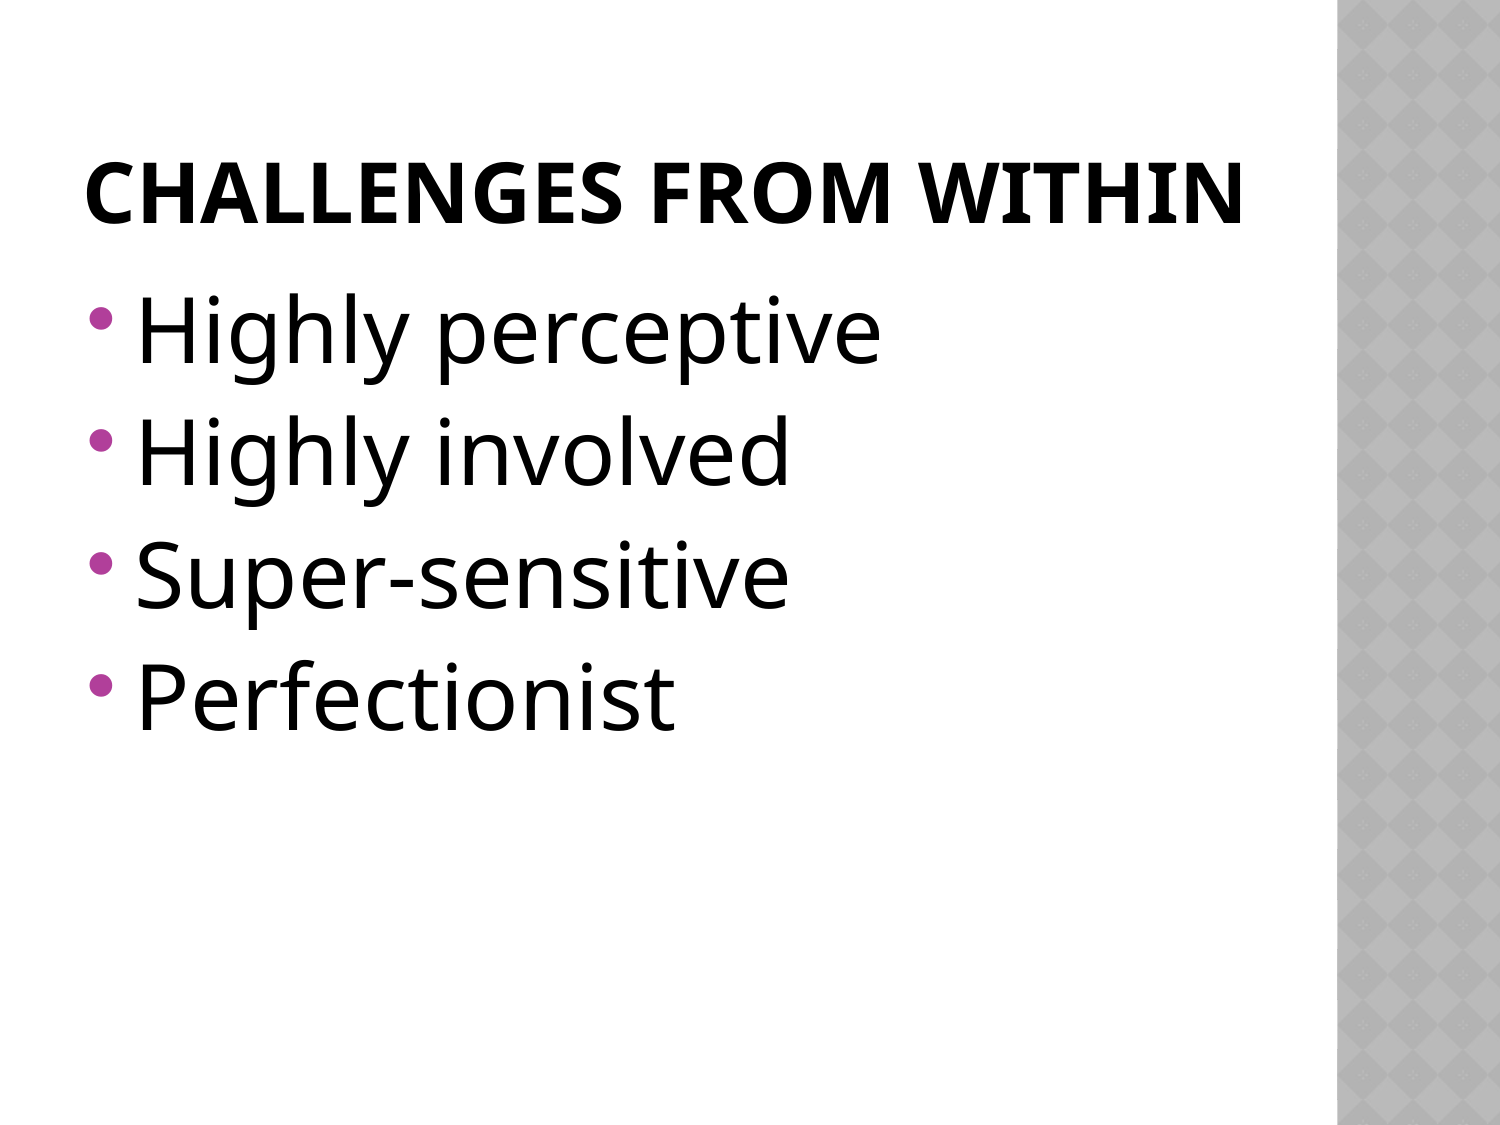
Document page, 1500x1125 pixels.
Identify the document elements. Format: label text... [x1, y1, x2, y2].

title Challenges from Within [75, 52, 1263, 240]
list Highly perceptive Highly involved Super-sensitive Perfectionist [75, 264, 1263, 1059]
